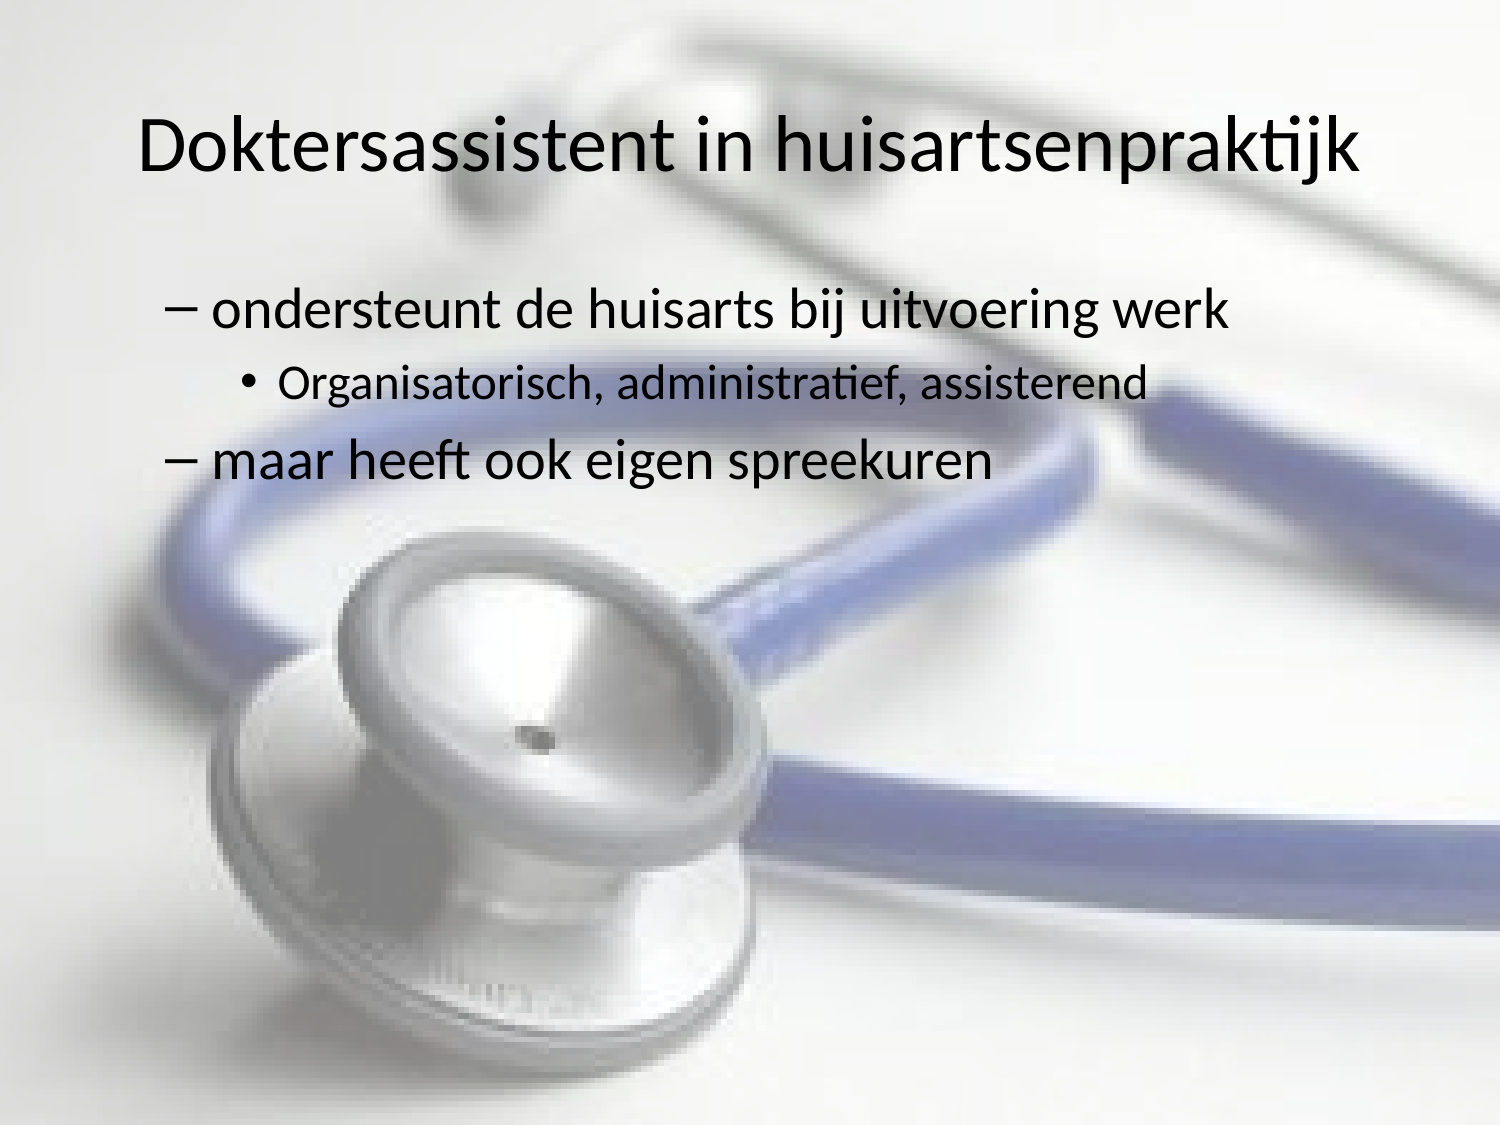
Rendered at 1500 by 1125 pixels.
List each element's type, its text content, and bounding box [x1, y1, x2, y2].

list ondersteunt de huisarts bij uitvoering werk Organisatorisch, administratief, assisterend maar heeft ook eigen spreekuren [75, 262, 1425, 1005]
title Doktersassistent in huisartsenpraktijk [75, 45, 1425, 233]
